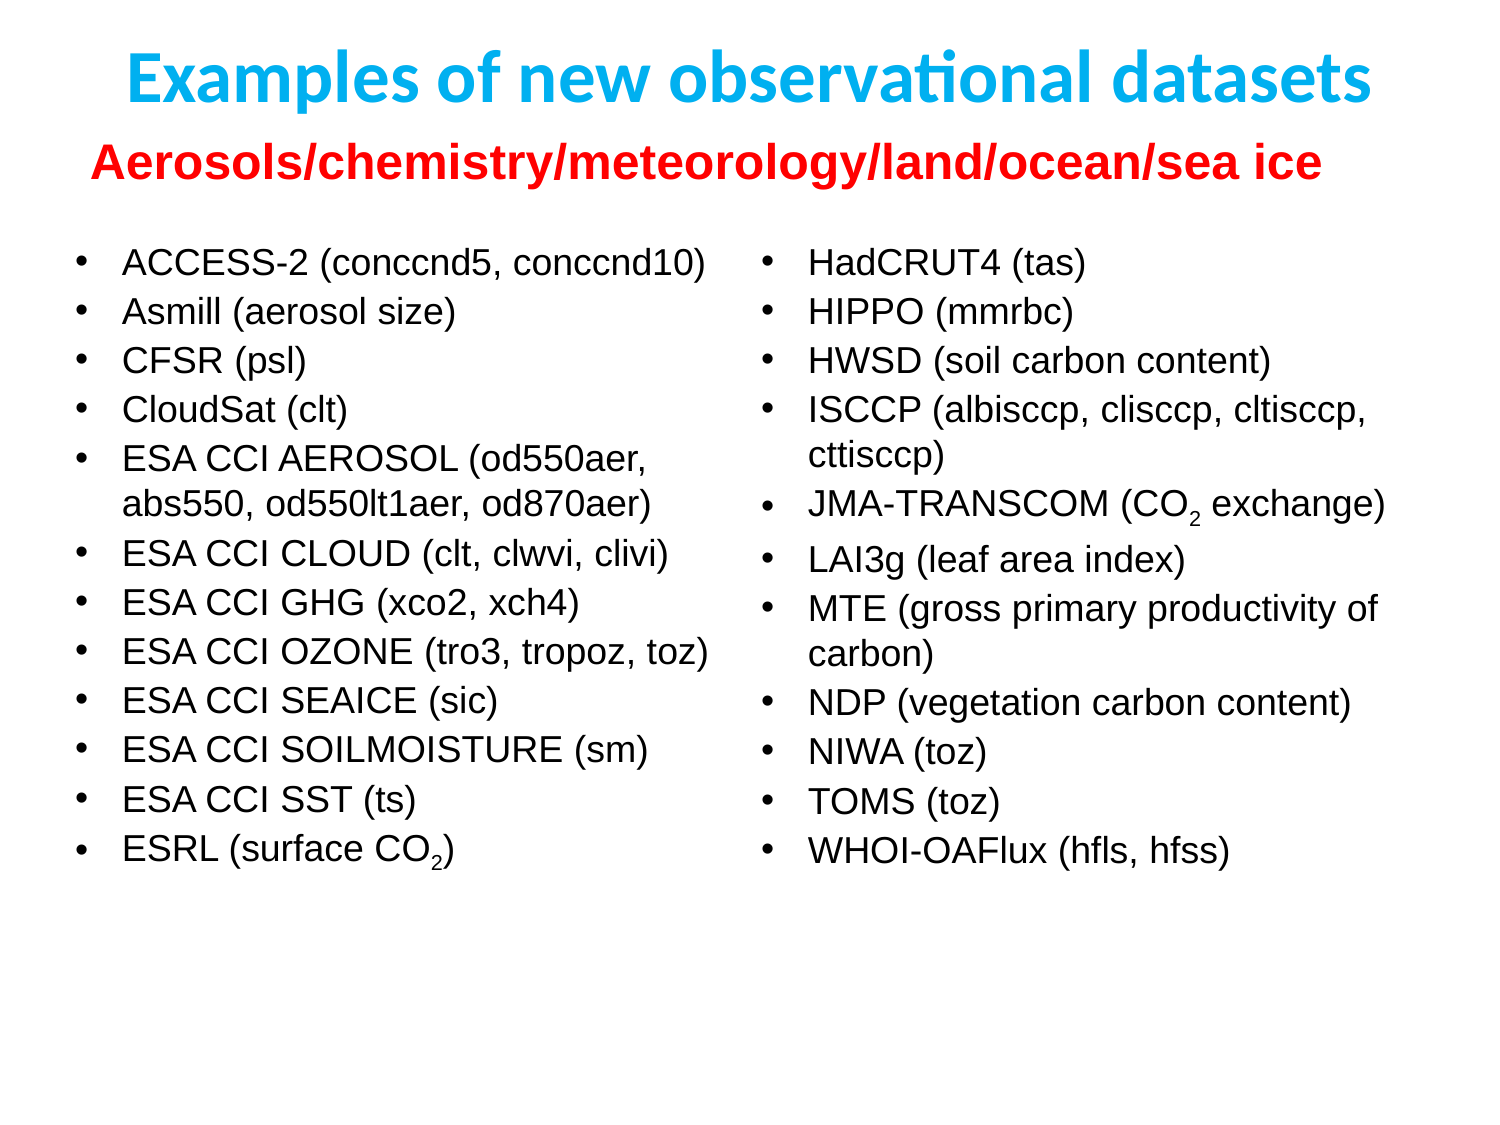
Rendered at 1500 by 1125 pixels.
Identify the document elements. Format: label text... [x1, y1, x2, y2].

text_box ACCESS-2 (conccnd5, conccnd10) Asmill (aerosol size) CFSR (psl) CloudSat (clt) ESA CCI AEROSOL (od550aer, abs550, od550lt1aer, od870aer) ESA CCI CLOUD (clt, clwvi, clivi) ESA CCI GHG (xco2, xch4) ESA CCI OZONE (tro3, tropoz, toz) ESA CCI SEAICE (sic) ​ESA CCI SOILMOISTURE (sm) ESA CCI SST (ts) ESRL (surface CO2) HadCRUT4 (tas) HIPPO (mmrbc) HWSD (soil carbon content) ISCCP (albisccp, clisccp, cltisccp, cttisccp) JMA-TRANSCOM (CO2 exchange) LAI3g (leaf area index) MTE (gross primary productivity of carbon) NDP (vegetation carbon content) NIWA (toz) TOMS (toz) WHOI-OAFlux (hfls, hfss) [75, 237, 1447, 879]
text_box Examples of new observational datasets [74, 21, 1425, 123]
text_box Aerosols/chemistry/meteorology/land/ocean/sea ice [75, 122, 1412, 197]
